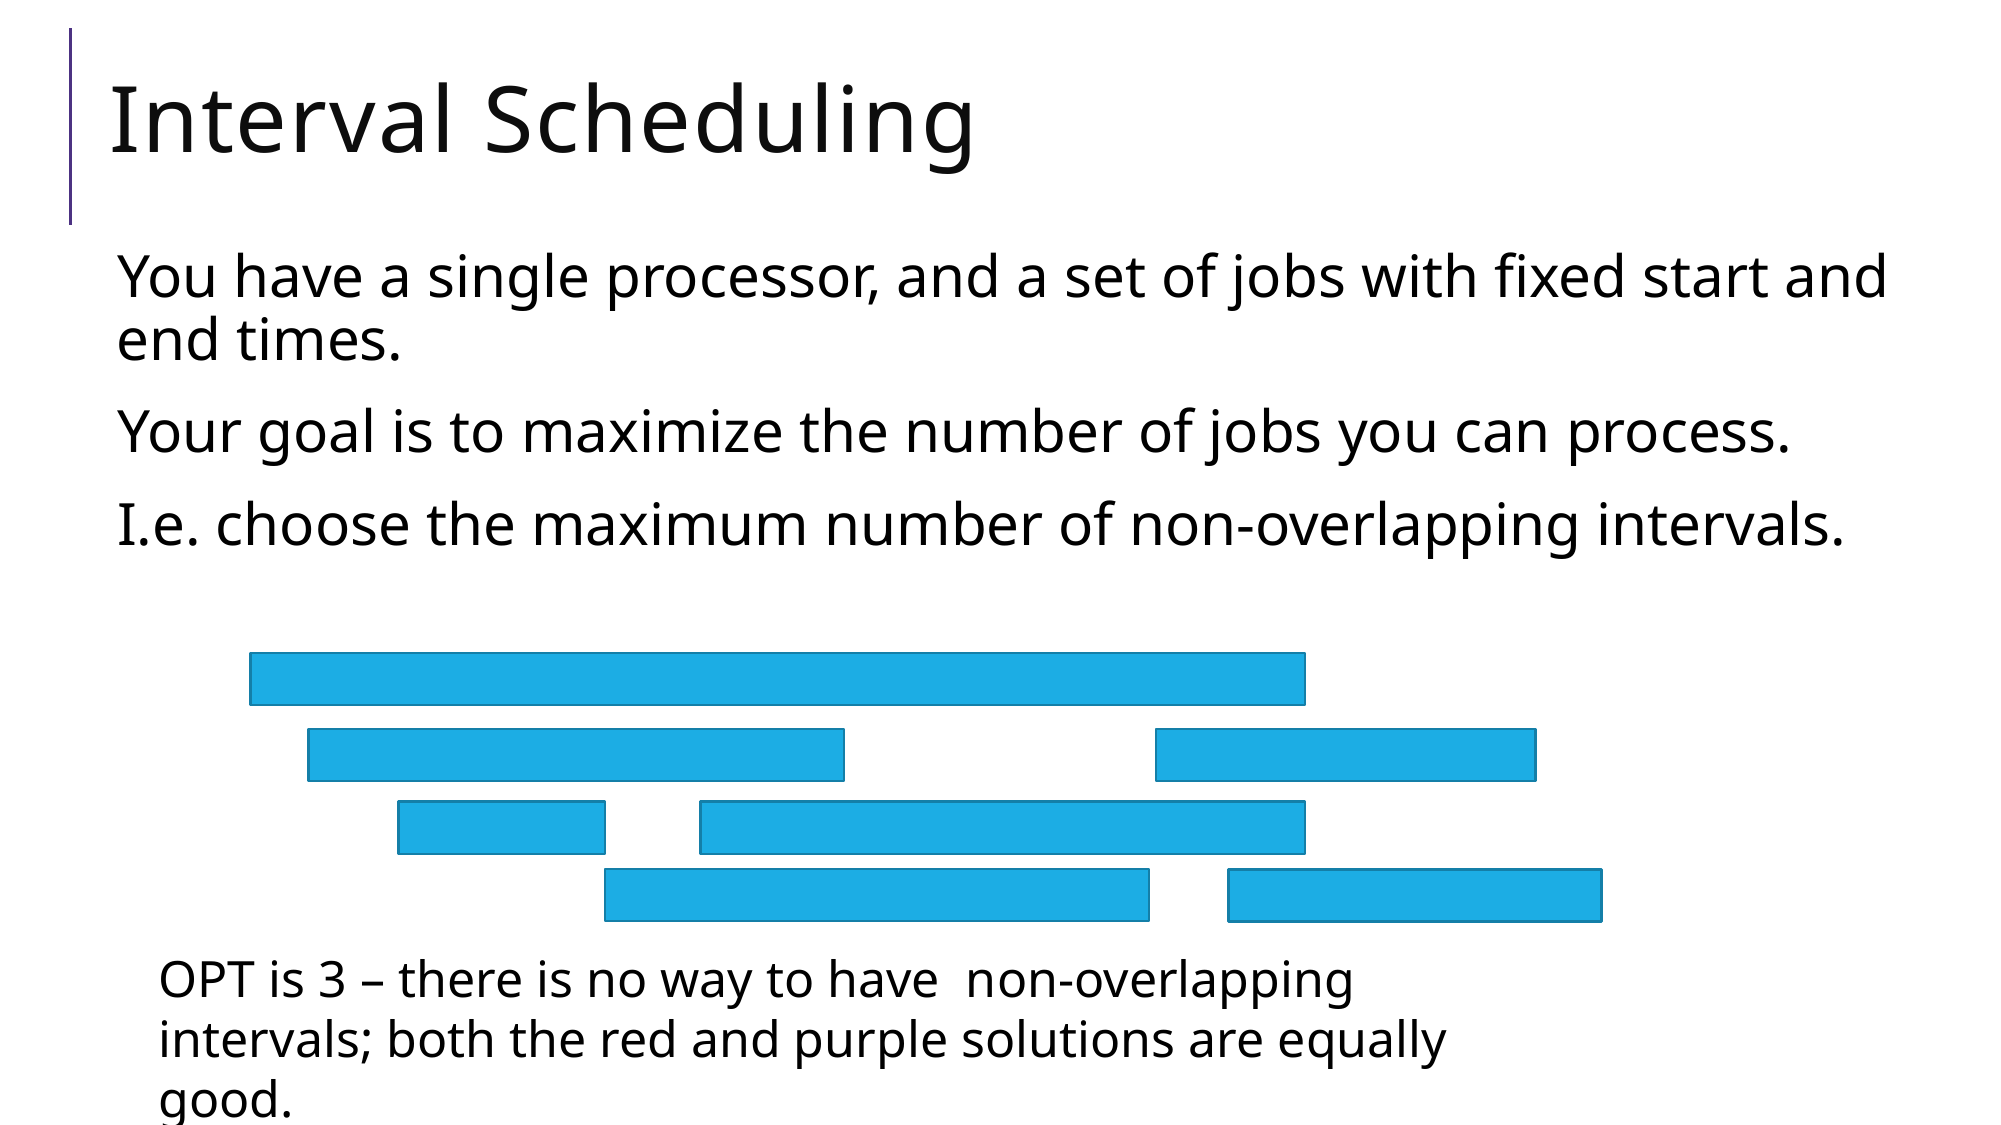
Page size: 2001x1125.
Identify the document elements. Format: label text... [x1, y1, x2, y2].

text_box [699, 800, 1306, 855]
text_box [307, 728, 845, 782]
text_box [1227, 868, 1603, 923]
text_box [397, 800, 606, 855]
list You have a single processor, and a set of jobs with fixed start and end times. Your goal is to maximize the number of jobs you can process. I.e. choose the maximum number of non-overlapping intervals. [94, 240, 1930, 605]
text_box [604, 868, 1150, 922]
title Interval Scheduling [94, 43, 1930, 210]
text_box [249, 652, 1306, 706]
text_box [1155, 728, 1537, 782]
